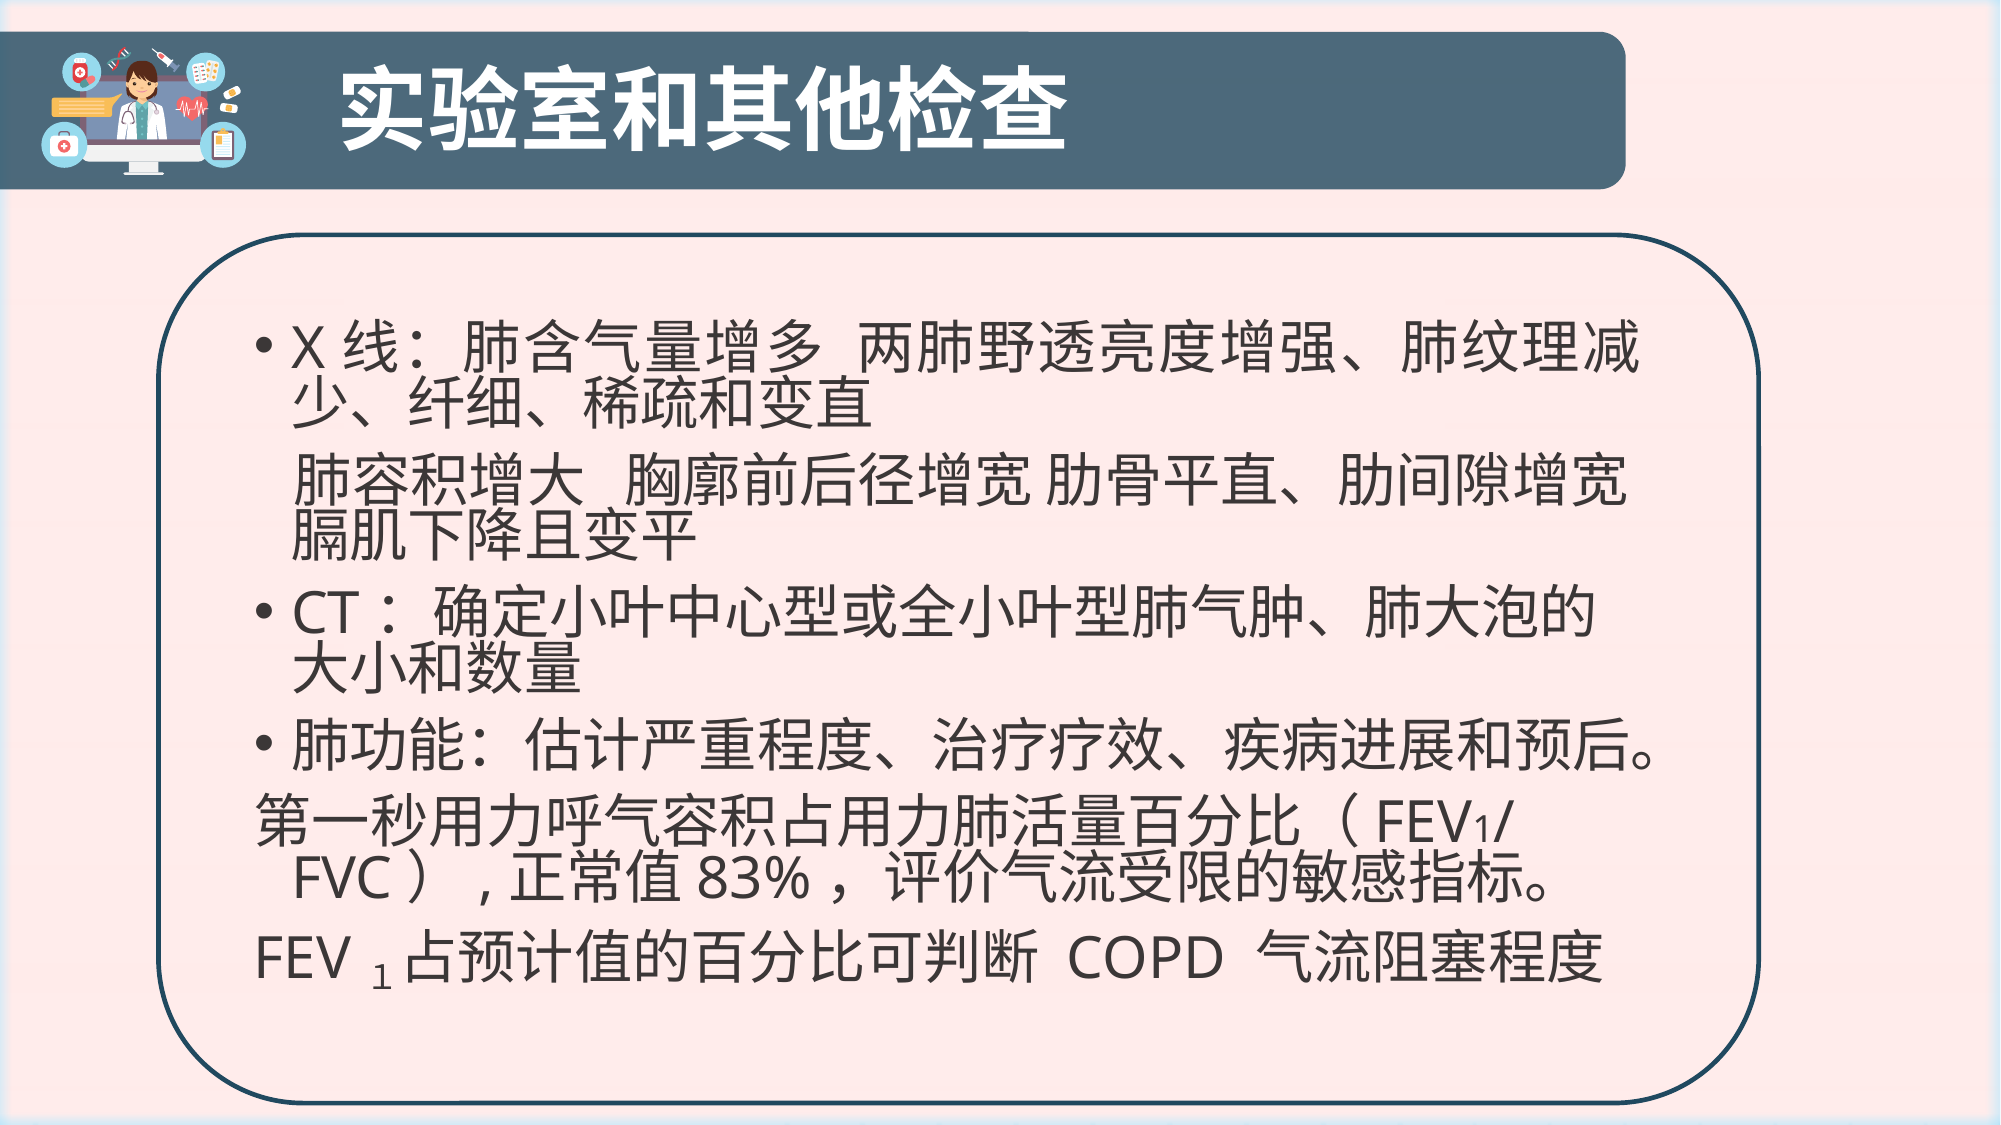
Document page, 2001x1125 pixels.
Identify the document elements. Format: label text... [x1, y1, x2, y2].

picture [9, 5, 1989, 1116]
text_box 实验室和其他检查 [321, 44, 1218, 170]
text_box X线：肺含气量增多 两肺野透亮度增强、肺纹理减少、纤细、稀疏和变直 肺容积增大 胸廓前后径增宽 肋骨平直、肋间隙增宽 膈肌下降且变平 CT：确定小叶中心型或全小叶型肺气肿、肺大泡的大小和数量 肺功能：估计严重程度、治疗疗效、疾病进展和预后。 第一秒用力呼气容积占用力肺活量百分比（FEV1/FVC）,正常值83%，评价气流受限的敏感指标。 FEV１占预计值的百分比可判断 COPD 气流阻塞程度 [238, 316, 1657, 1055]
text_box [3, 1, 1995, 1120]
text_box [0, 30, 1627, 191]
text_box [0, 0, 2000, 1125]
text_box [157, 233, 1760, 1105]
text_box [41, 46, 246, 175]
